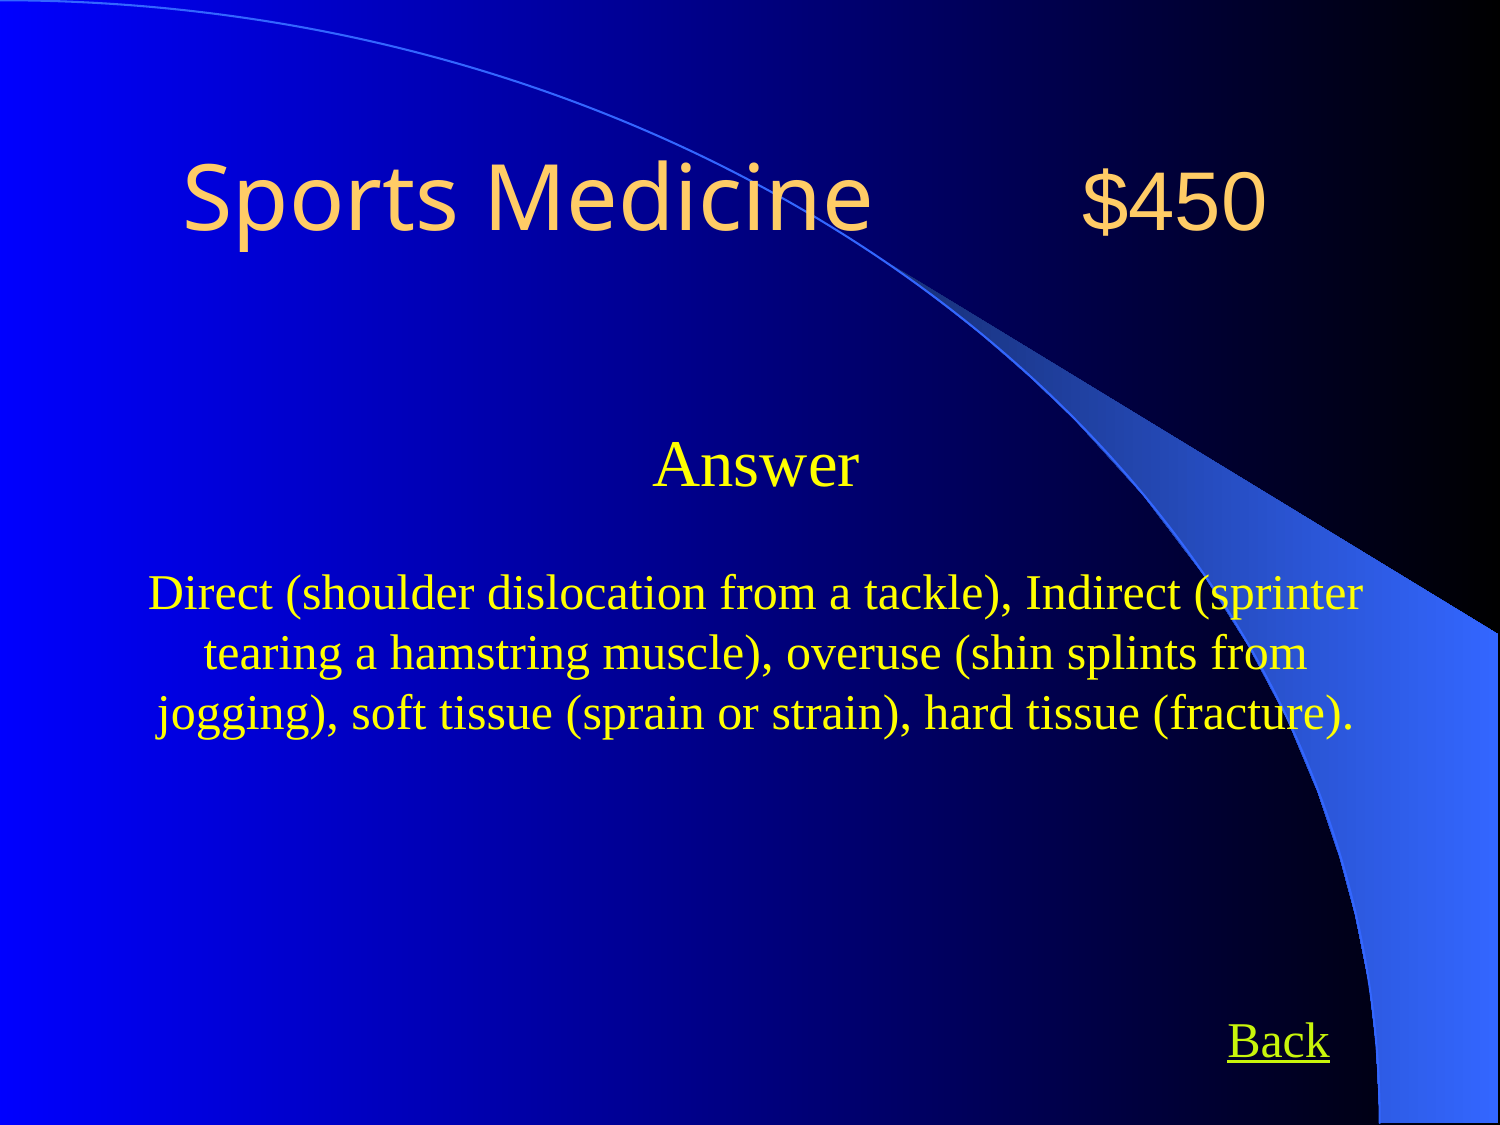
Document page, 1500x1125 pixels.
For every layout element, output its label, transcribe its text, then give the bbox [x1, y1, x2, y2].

text_box Answer Direct (shoulder dislocation from a tackle), Indirect (sprinter tearing a hamstring muscle), overuse (shin splints from jogging), soft tissue (sprain or strain), hard tissue (fracture). [99, 412, 1413, 988]
title Sports Medicine $450 [87, 99, 1363, 288]
text_box Back [1212, 999, 1438, 1075]
